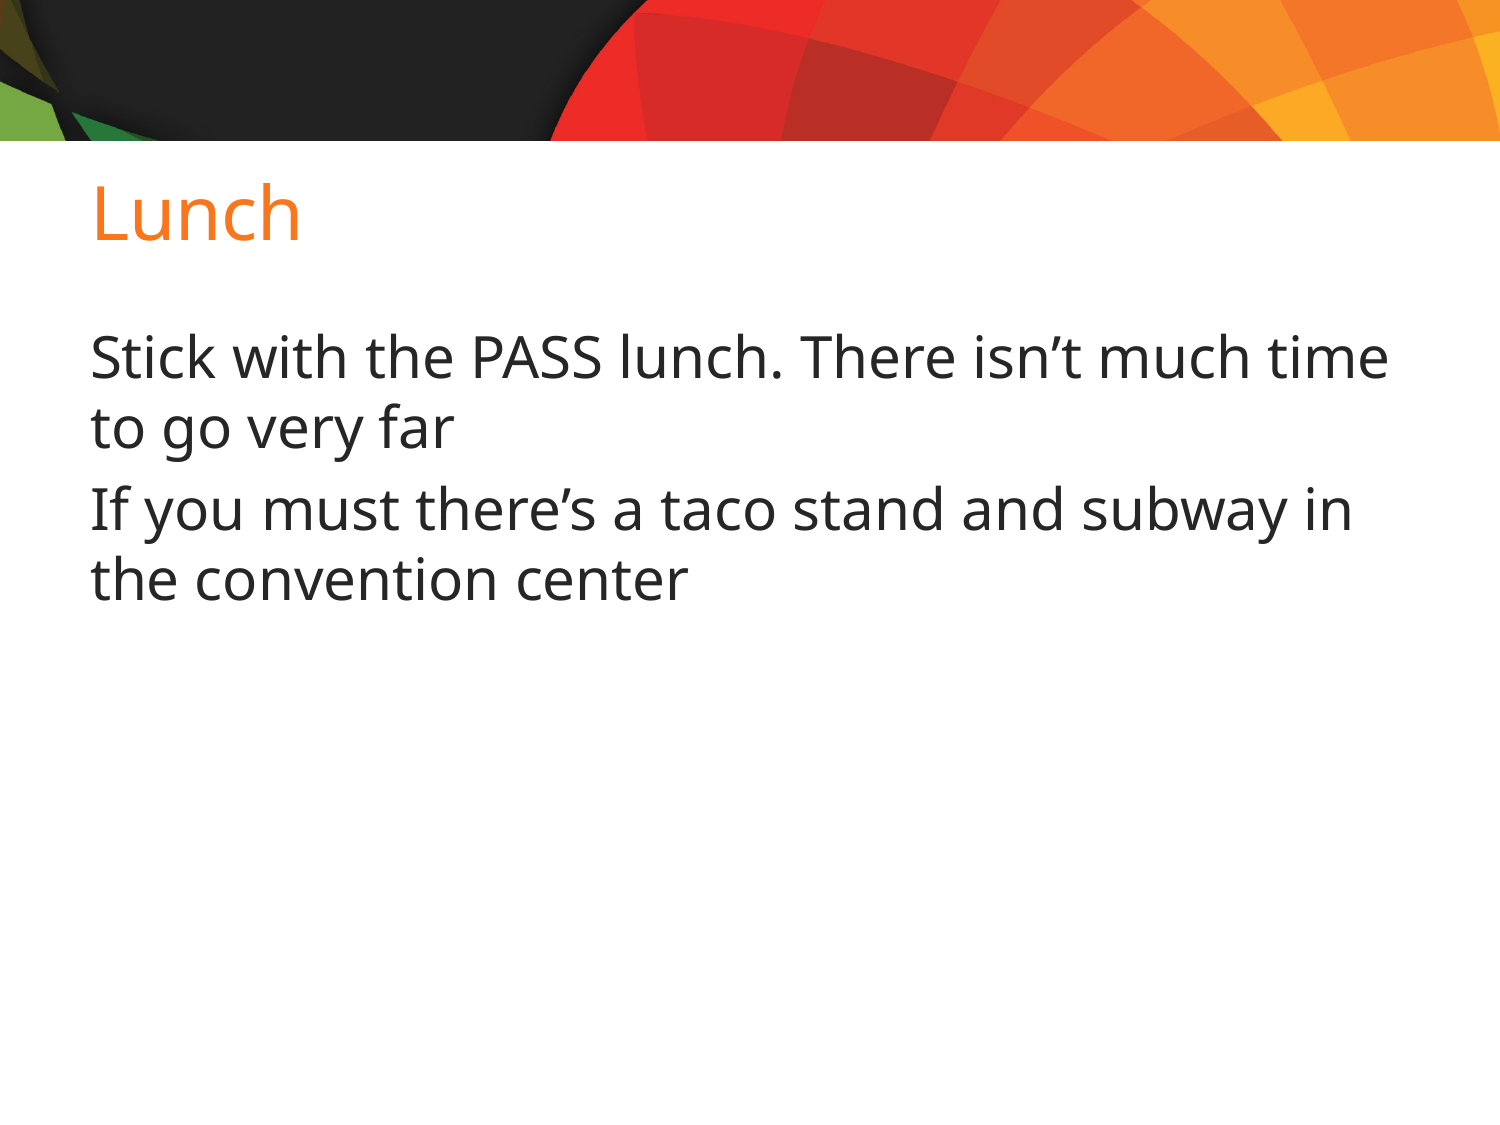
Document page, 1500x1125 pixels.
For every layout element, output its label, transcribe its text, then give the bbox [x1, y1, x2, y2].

picture [0, 0, 1500, 141]
title Lunch [75, 174, 1425, 288]
list Stick with the PASS lunch. There isn’t much time to go very far If you must there’s a taco stand and subway in the convention center [75, 312, 1425, 1013]
